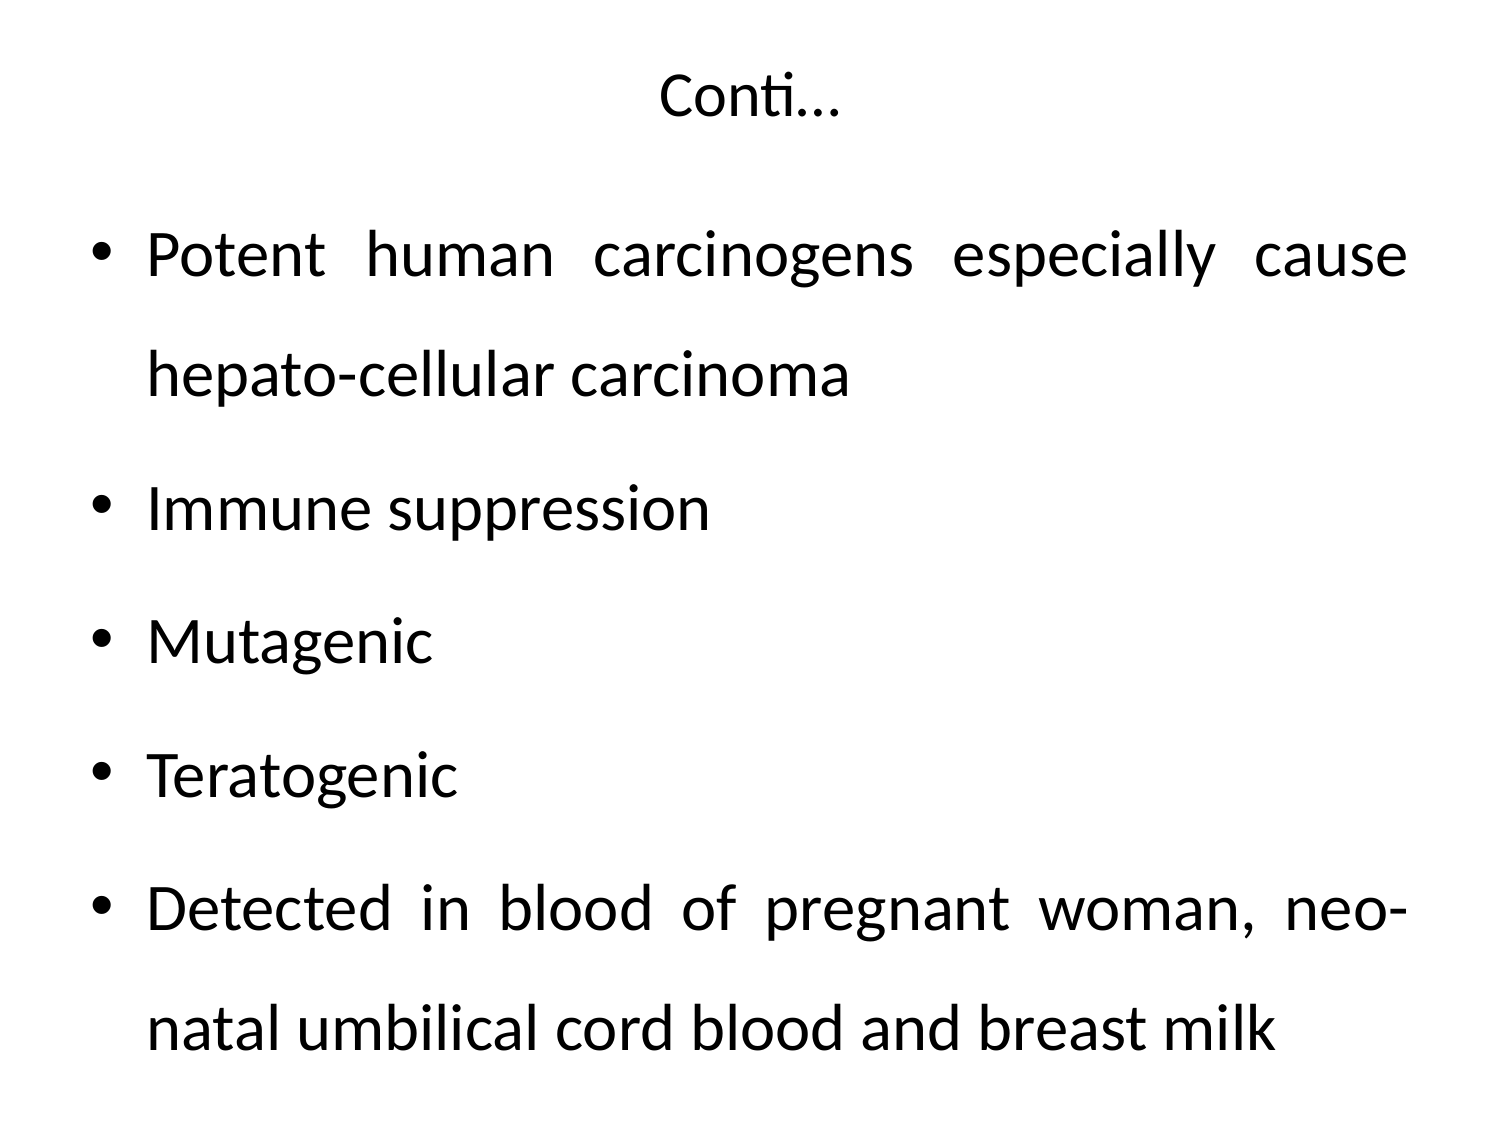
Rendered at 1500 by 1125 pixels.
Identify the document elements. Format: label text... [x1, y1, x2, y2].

title Conti… [75, 45, 1425, 138]
list Potent human carcinogens especially cause hepato-cellular carcinoma Immune suppression Mutagenic Teratogenic Detected in blood of pregnant woman, neo-natal umbilical cord blood and breast milk [75, 162, 1425, 1075]
